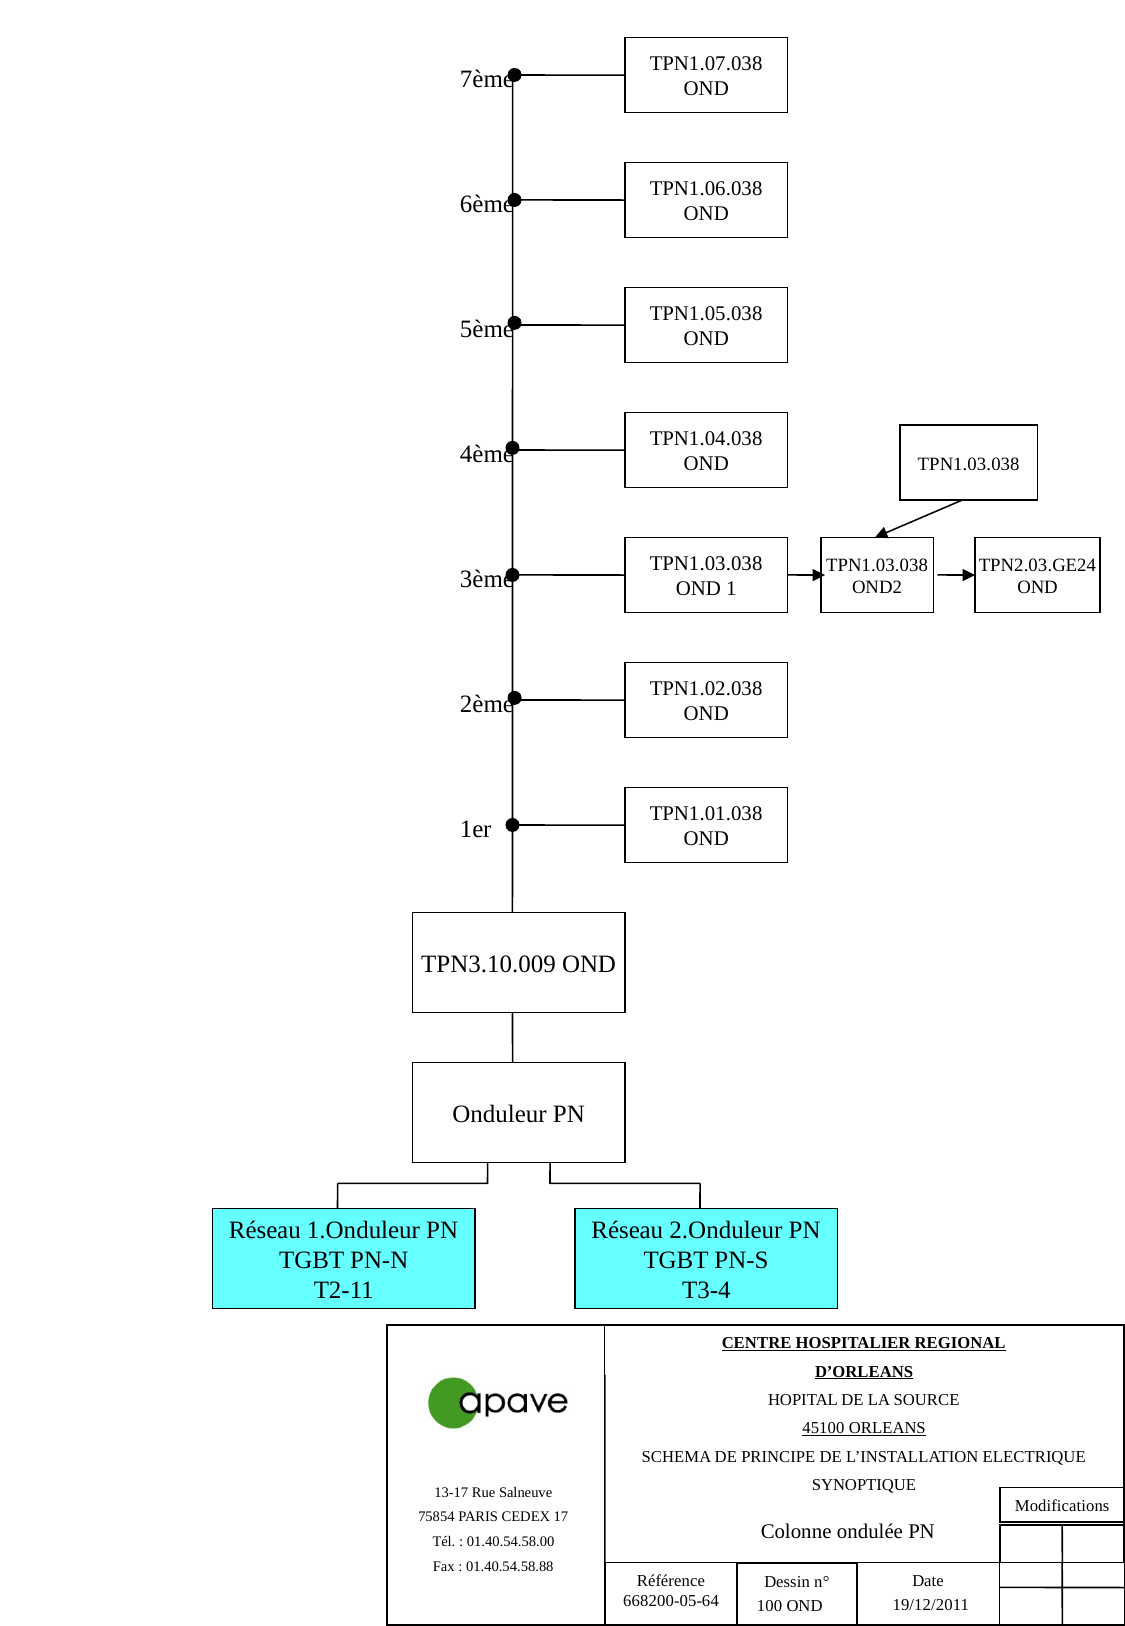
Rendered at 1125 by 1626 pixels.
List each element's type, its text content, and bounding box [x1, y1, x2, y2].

text_box 100 OND [742, 1587, 838, 1623]
text_box TPN1.04.038 OND [624, 412, 788, 488]
text_box 7ème [445, 54, 529, 100]
text_box [787, 568, 826, 582]
text_box TPN1.03.038 OND 1 [624, 537, 788, 613]
text_box TPN1.05.038 OND [624, 287, 788, 363]
text_box TPN1.02.038 OND [624, 662, 788, 738]
text_box TPN1.06.038 OND [624, 162, 788, 238]
text_box 1er [445, 804, 507, 850]
text_box TPN1.03.038 [899, 424, 1038, 500]
text_box 5ème [445, 304, 529, 350]
text_box 6ème [445, 179, 529, 225]
text_box Réseau 2.Onduleur PN TGBT PN-S T3-4 [575, 1208, 838, 1309]
text_box [874, 499, 963, 539]
text_box Colonne ondulée PN [746, 1509, 950, 1550]
text_box 4ème [445, 429, 529, 475]
text_box 3ème [445, 554, 529, 600]
text_box [937, 568, 976, 582]
text_box [507, 818, 519, 832]
text_box TPN3.10.009 OND [412, 912, 625, 1013]
text_box 19/12/2011 [877, 1585, 984, 1621]
text_box 2ème [445, 679, 529, 725]
text_box TPN1.03.038 OND2 [820, 537, 934, 613]
picture [399, 1363, 596, 1444]
text_box Onduleur PN [412, 1062, 625, 1163]
text_box TPN2.03.GE24 OND [975, 537, 1101, 613]
text_box Réseau 1.Onduleur PN TGBT PN-N T2-11 [212, 1208, 475, 1309]
text_box TPN1.07.038 OND [624, 37, 788, 113]
text_box TPN1.01.038 OND [624, 787, 788, 863]
